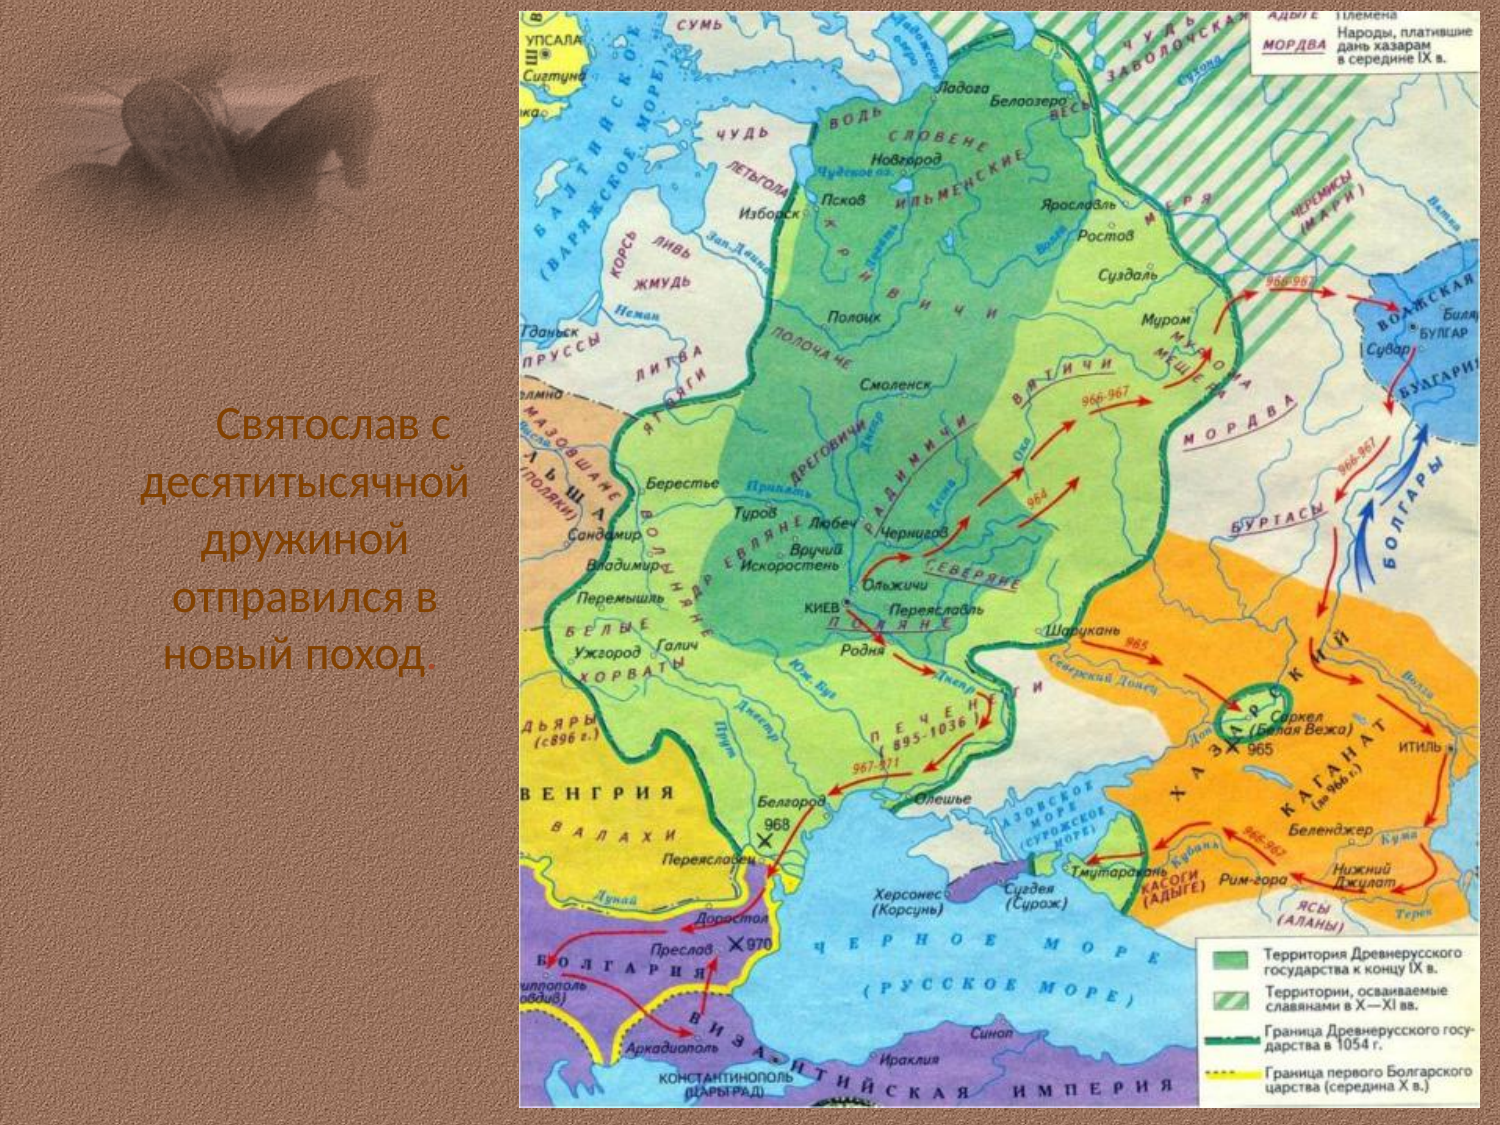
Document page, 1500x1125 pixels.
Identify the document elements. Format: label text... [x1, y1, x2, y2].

picture [0, 0, 1500, 1125]
list Святослав с десятитысячной дружиной отправился в новый поход. [82, 269, 513, 1012]
